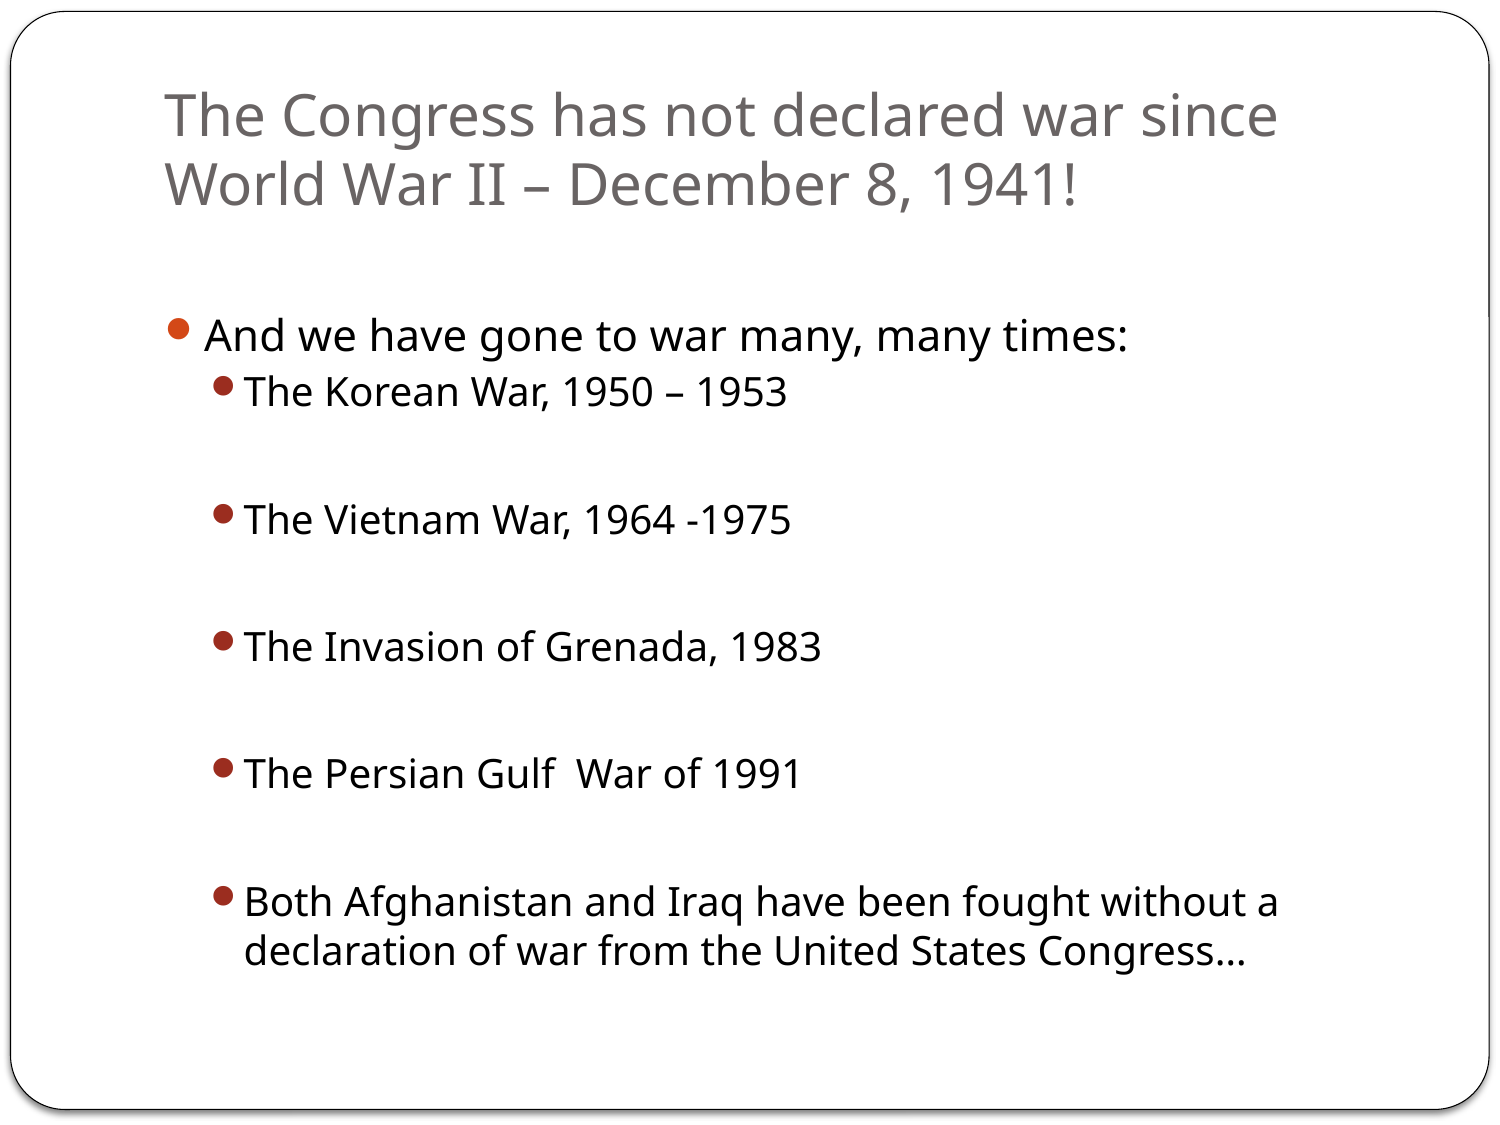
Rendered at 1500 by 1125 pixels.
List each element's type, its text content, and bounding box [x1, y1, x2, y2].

title The Congress has not declared war since World War II – December 8, 1941! [150, 45, 1425, 233]
list And we have gone to war many, many times: The Korean War, 1950 – 1953 The Vietnam War, 1964 -1975 The Invasion of Grenada, 1983 The Persian Gulf War of 1991 Both Afghanistan and Iraq have been fought without a declaration of war from the United States Congress… [150, 237, 1425, 988]
